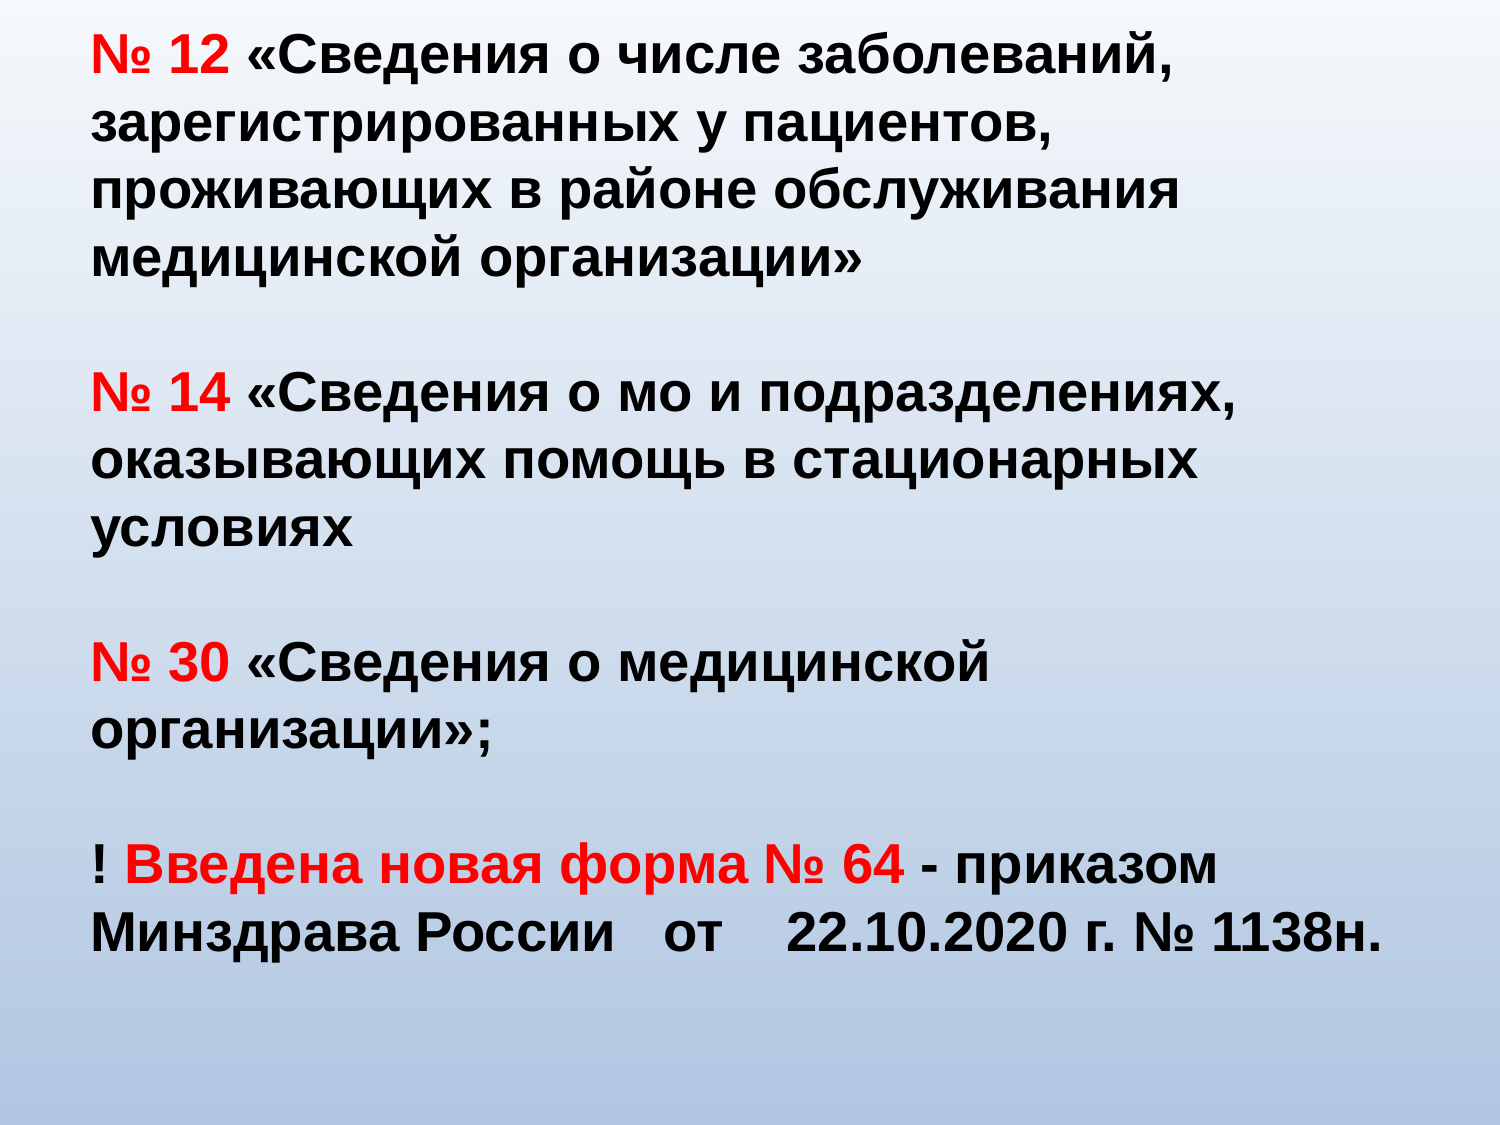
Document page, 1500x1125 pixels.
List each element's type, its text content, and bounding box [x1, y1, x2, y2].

title № 12 «Сведения о числе заболеваний, зарегистрированных у пациентов, проживающих в районе обслуживания медицинской организации» № 12 «Сведения о числе заболеваний, зарегистрированных у пациентов, проживающих в районе обслуживания медицинской организации» № 14 «Сведения о мо и подразделениях, оказывающих помощь в стационарных условиях № 30 «Сведения о медицинской организации»; ! Введена новая форма № 64 - приказом Минздрава России от 22.10.2020 г. № 1138н. [74, 44, 1426, 233]
